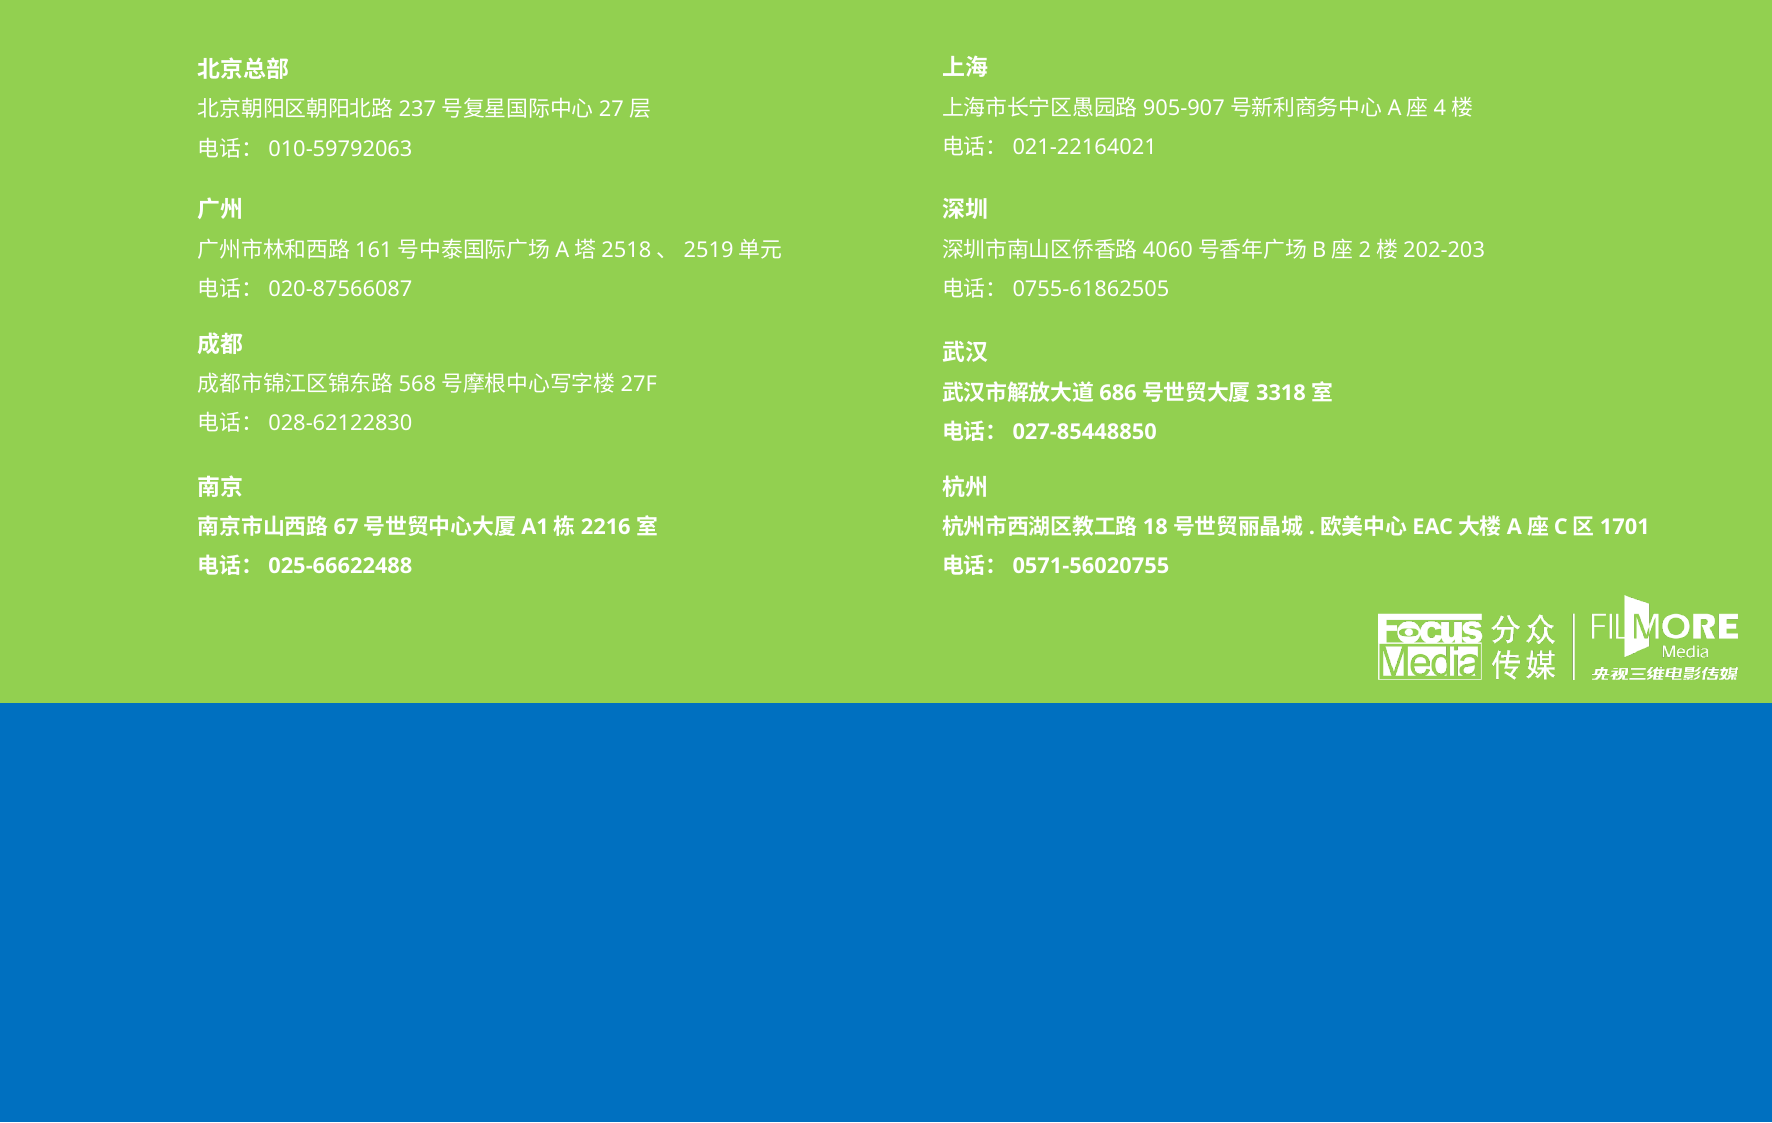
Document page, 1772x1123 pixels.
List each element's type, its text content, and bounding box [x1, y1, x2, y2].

text_box [0, 0, 1772, 705]
text_box 北京总部 北京朝阳区朝阳北路237号复星国际中心27层 电话：010-59792063 [183, 1, 867, 112]
text_box 上海 上海市长宁区愚园路905-907号新利商务中心A座4楼 电话：021-22164021 [927, 0, 1725, 112]
text_box 南京 南京市山西路67号世贸中心大厦A1栋2216室 电话：025-66622488 [183, 442, 867, 621]
picture [1378, 595, 1738, 680]
text_box 深圳 深圳市南山区侨香路4060号香年广场B座2楼202-203 电话：0755-61862505 [927, 112, 1725, 293]
text_box 广州 广州市林和西路161号中泰国际广场A塔2518、2519单元 电话：020-87566087 [183, 112, 867, 289]
text_box 成都 成都市锦江区锦东路568号摩根中心写字楼27F 电话：028-62122830 [183, 289, 867, 442]
text_box 杭州 杭州市西湖区教工路18号世贸丽晶城.欧美中心EAC大楼A座C区1701 电话：0571-56020755 [927, 407, 1725, 656]
text_box 武汉 武汉市解放大道686号世贸大厦3318室 电话：027-85448850 [927, 293, 1725, 407]
